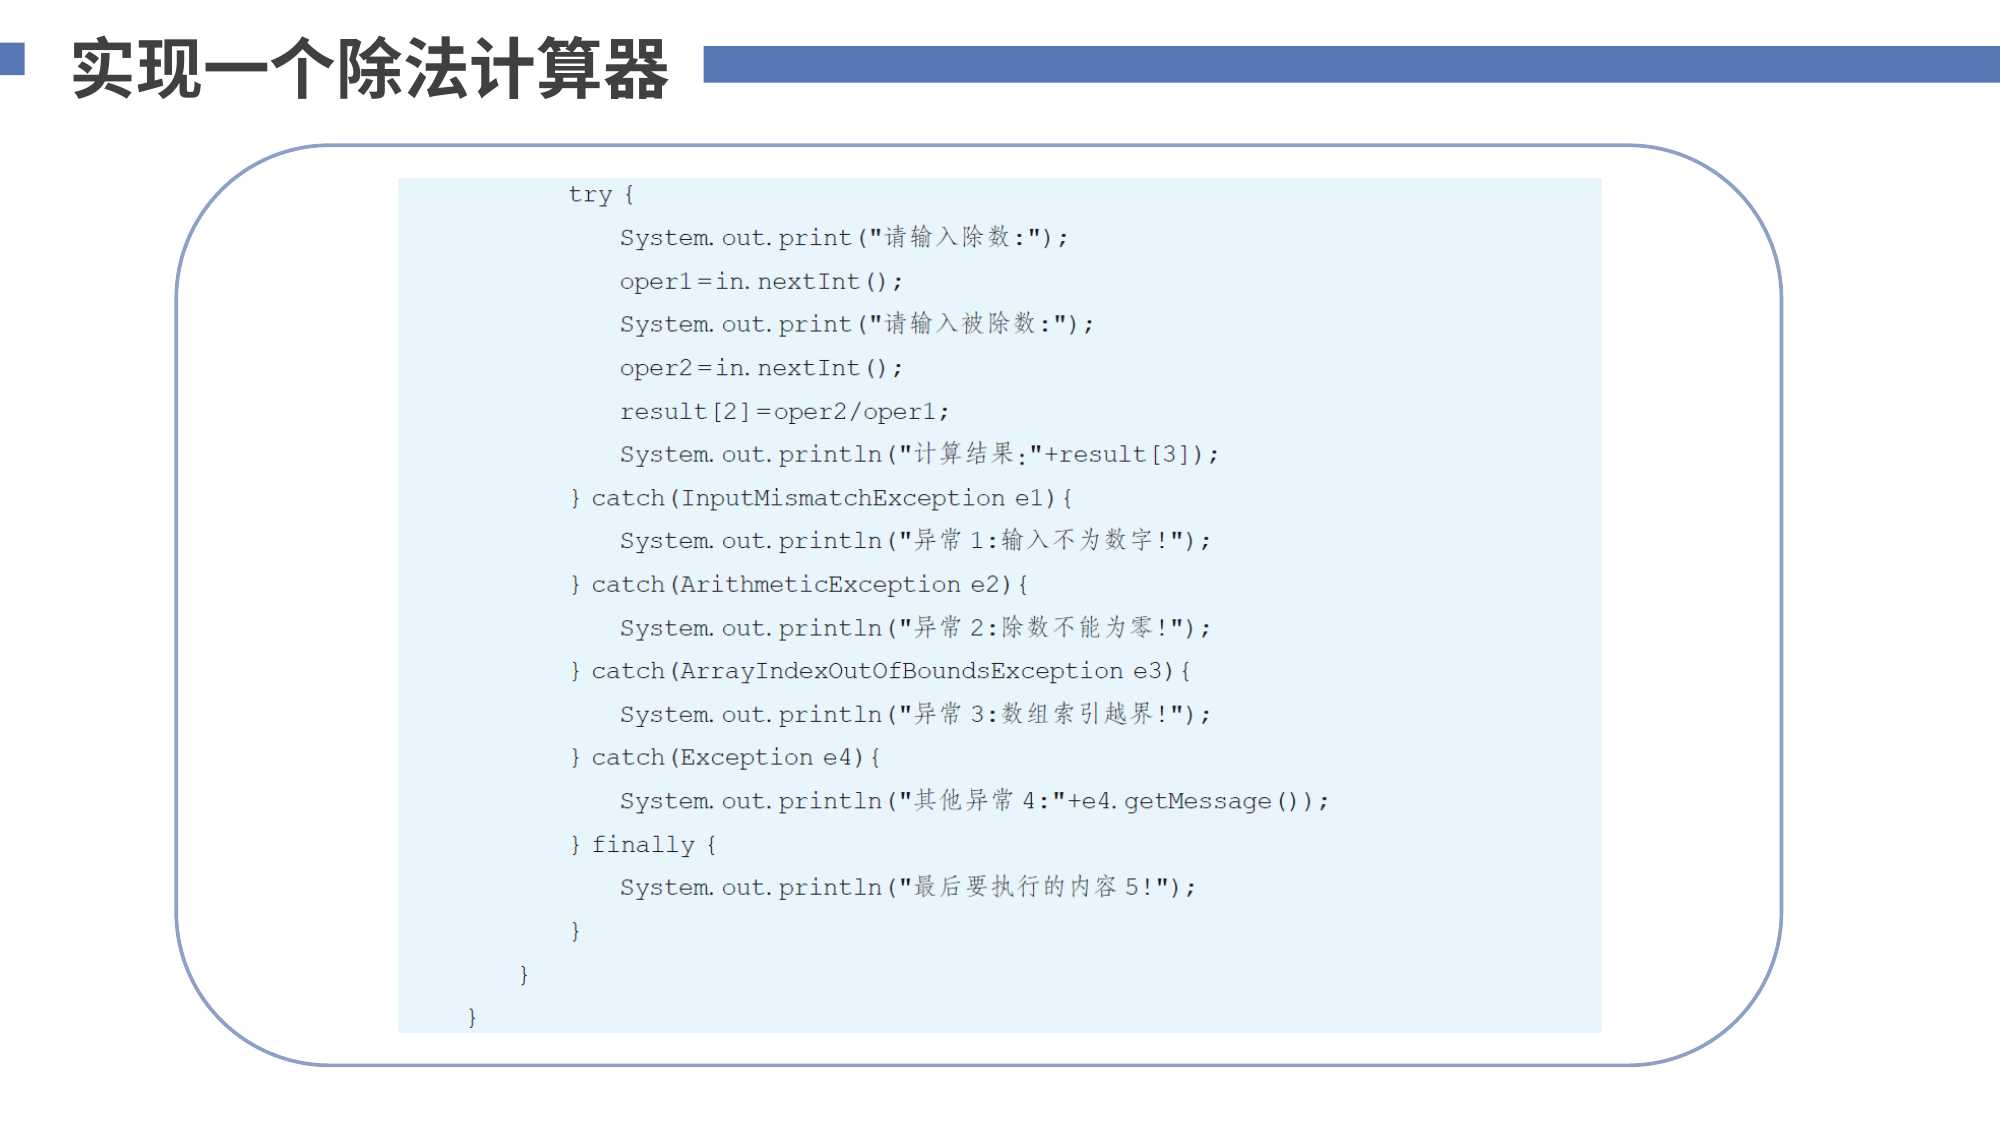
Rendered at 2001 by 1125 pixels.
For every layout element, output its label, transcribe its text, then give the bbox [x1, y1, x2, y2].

picture [398, 178, 1602, 1033]
text_box [702, 45, 2000, 84]
text_box 实现一个除法计算器 [69, 26, 671, 107]
text_box [175, 144, 1783, 1067]
text_box [0, 41, 26, 76]
